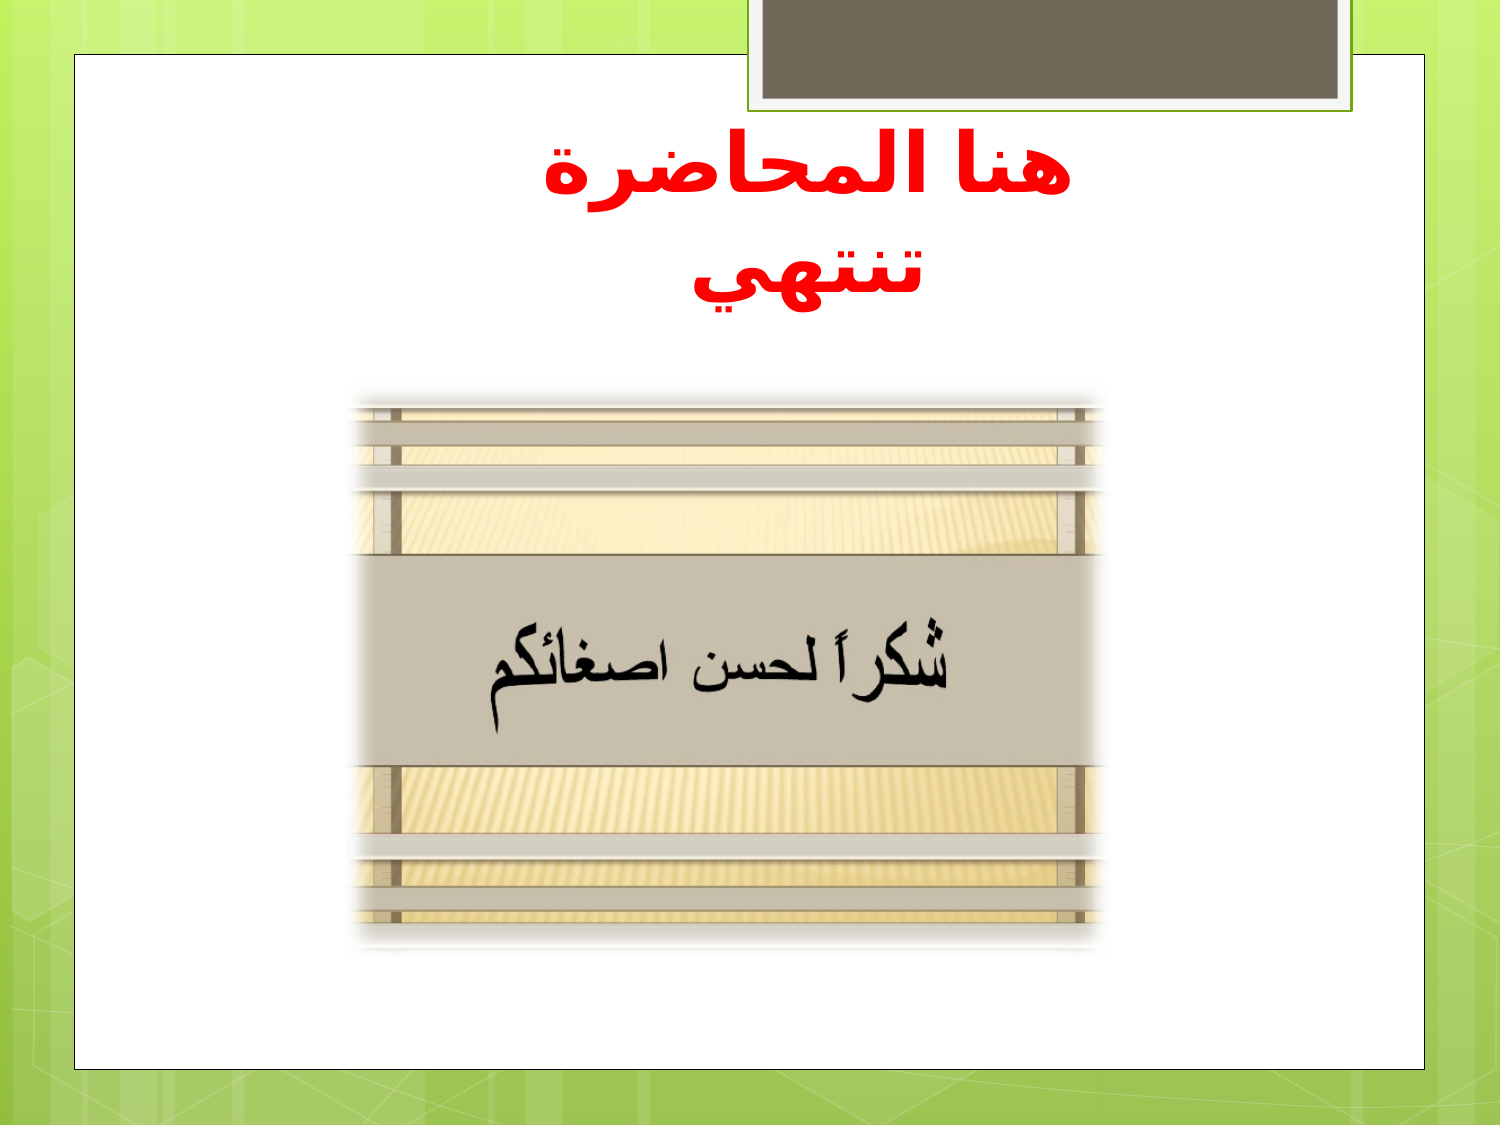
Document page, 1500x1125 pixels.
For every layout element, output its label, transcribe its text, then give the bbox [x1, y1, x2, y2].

text_box هنا المحاضرة تنتهي [478, 101, 1140, 317]
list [342, 380, 1111, 957]
